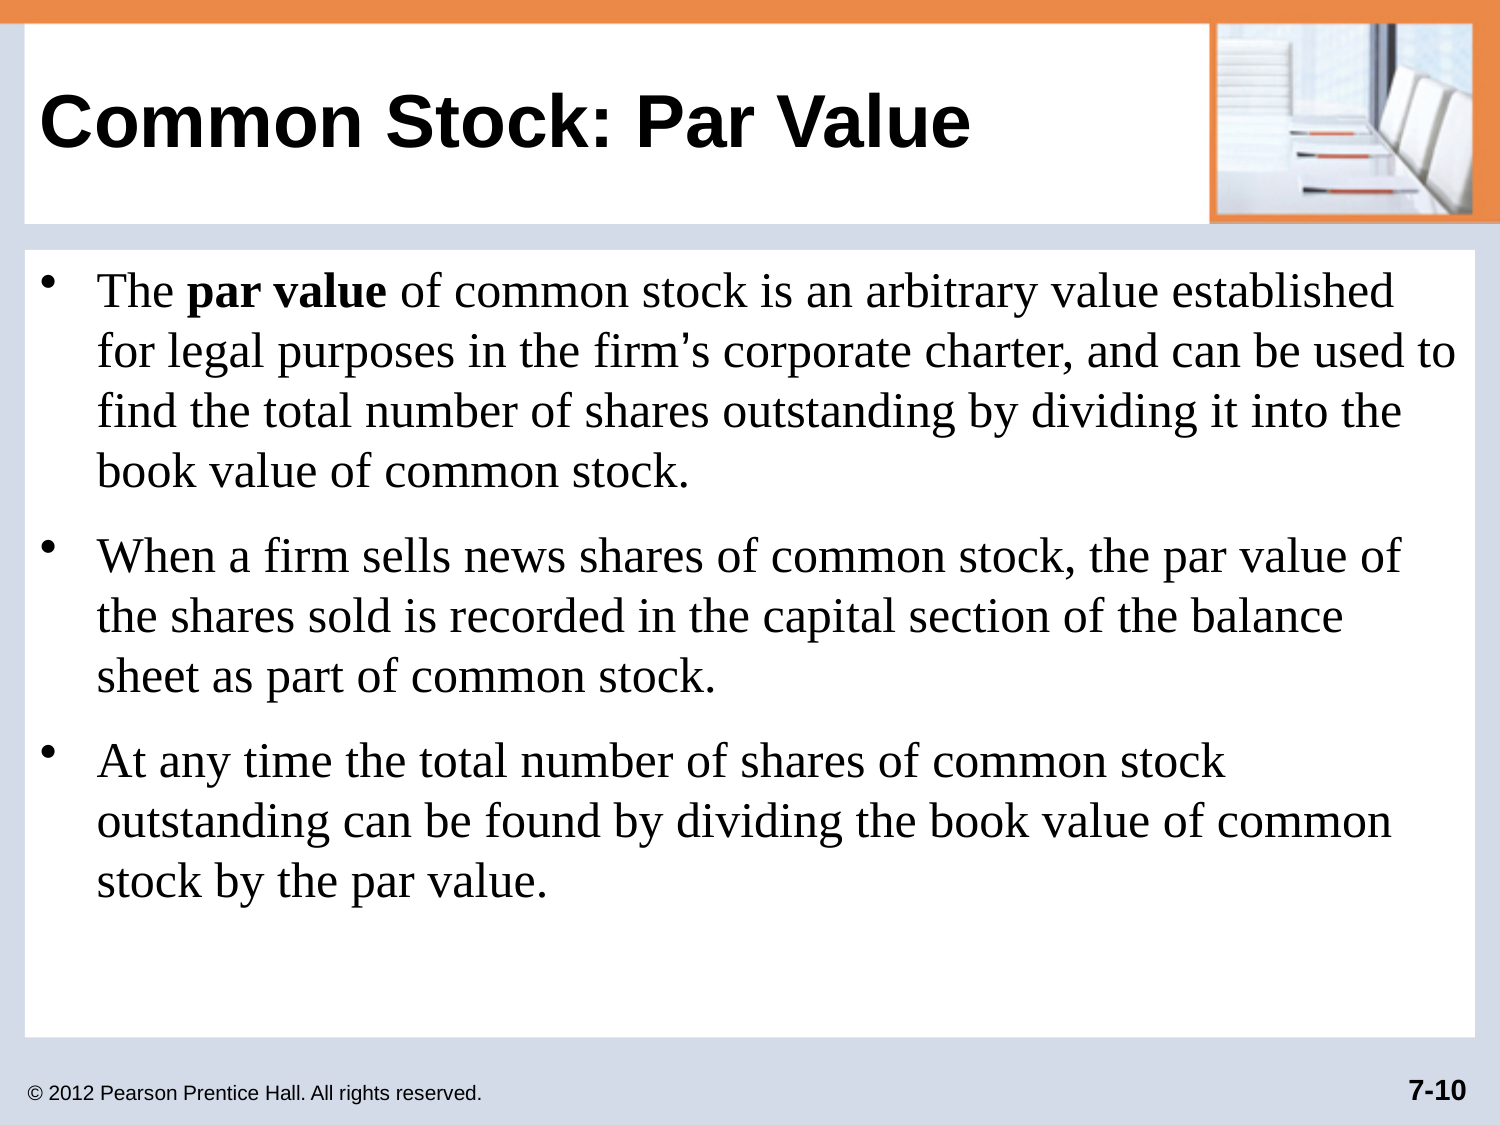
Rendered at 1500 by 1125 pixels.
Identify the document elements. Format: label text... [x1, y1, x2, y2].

footer © 2012 Pearson Prentice Hall. All rights reserved. [12, 1037, 938, 1113]
title Common Stock: Par Value [24, 64, 1201, 171]
list The par value of common stock is an arbitrary value established for legal purposes in the firm’s corporate charter, and can be used to find the total number of shares outstanding by dividing it into the book value of common stock. When a firm sells news shares of common stock, the par value of the shares sold is recorded in the capital section of the balance sheet as part of common stock. At any time the total number of shares of common stock outstanding can be found by dividing the book value of common stock by the par value. [24, 249, 1476, 1013]
slide_number 7-10 [1331, 1038, 1482, 1114]
picture [0, 0, 1500, 224]
